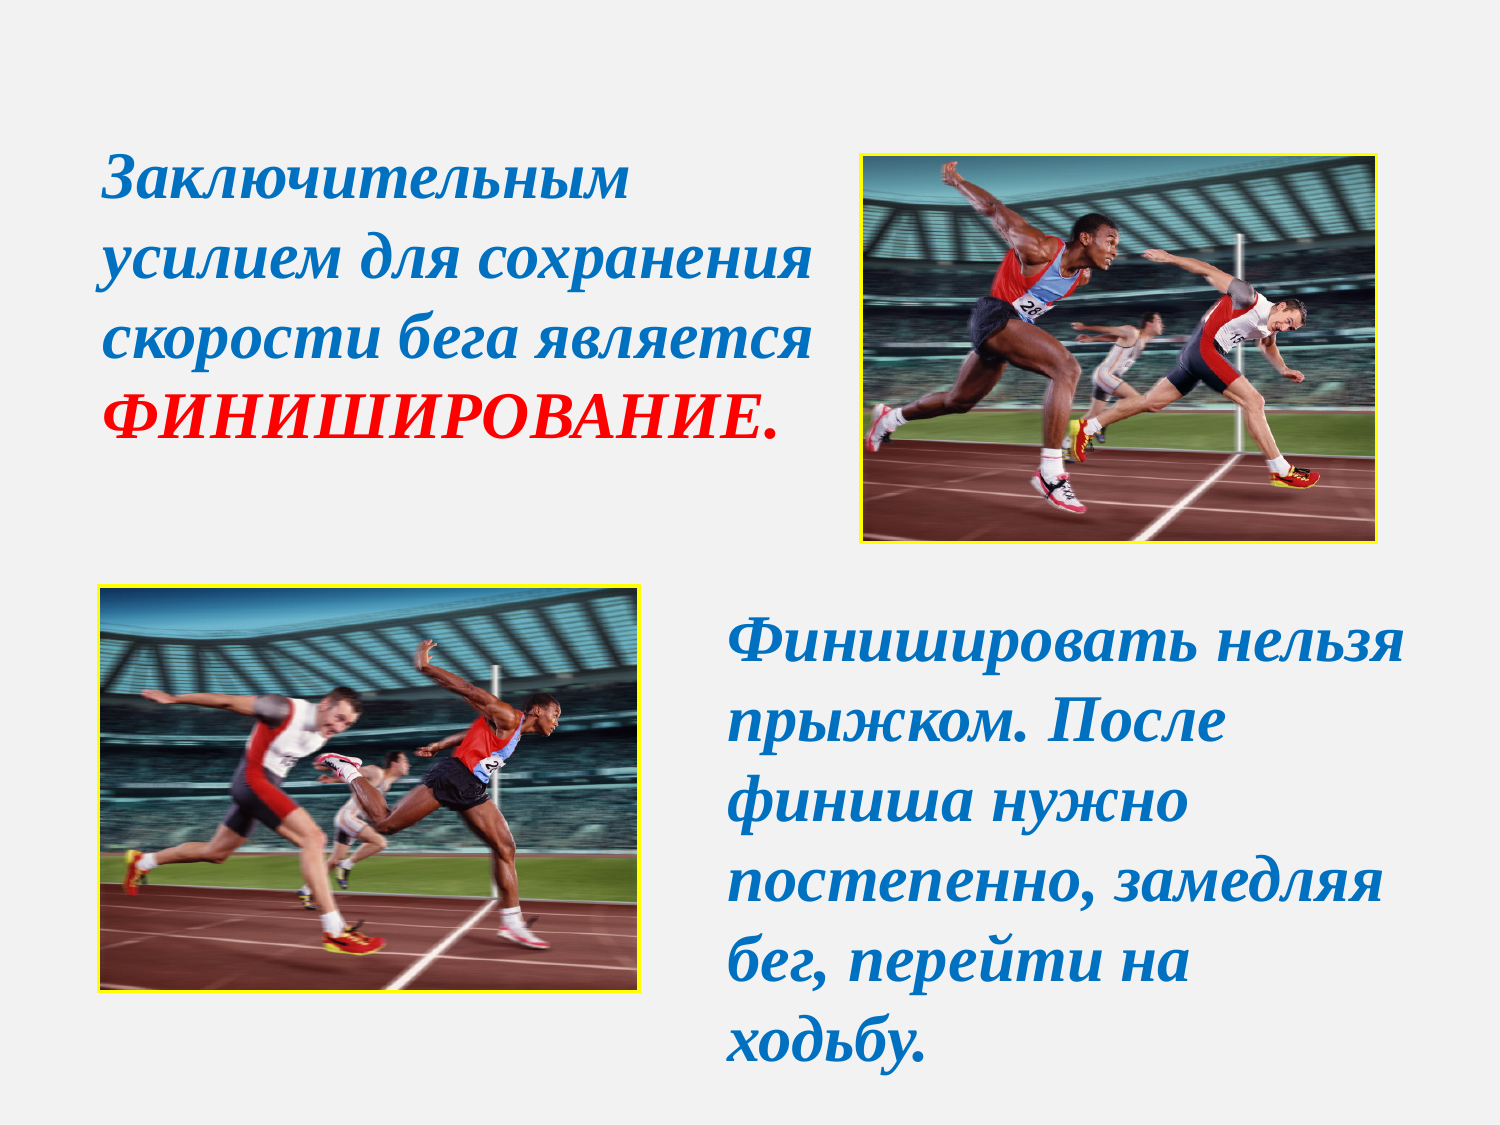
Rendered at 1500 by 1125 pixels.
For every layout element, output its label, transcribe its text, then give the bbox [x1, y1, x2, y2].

picture [862, 156, 1375, 541]
text_box Заключительным усилием для сохранения скорости бега является ФИНИШИРОВАНИЕ. [87, 124, 850, 460]
picture [99, 587, 638, 991]
text_box Финишировать нельзя прыжком. После финиша нужно постепенно, замедляя бег, перейти на ходьбу. [712, 587, 1425, 1082]
